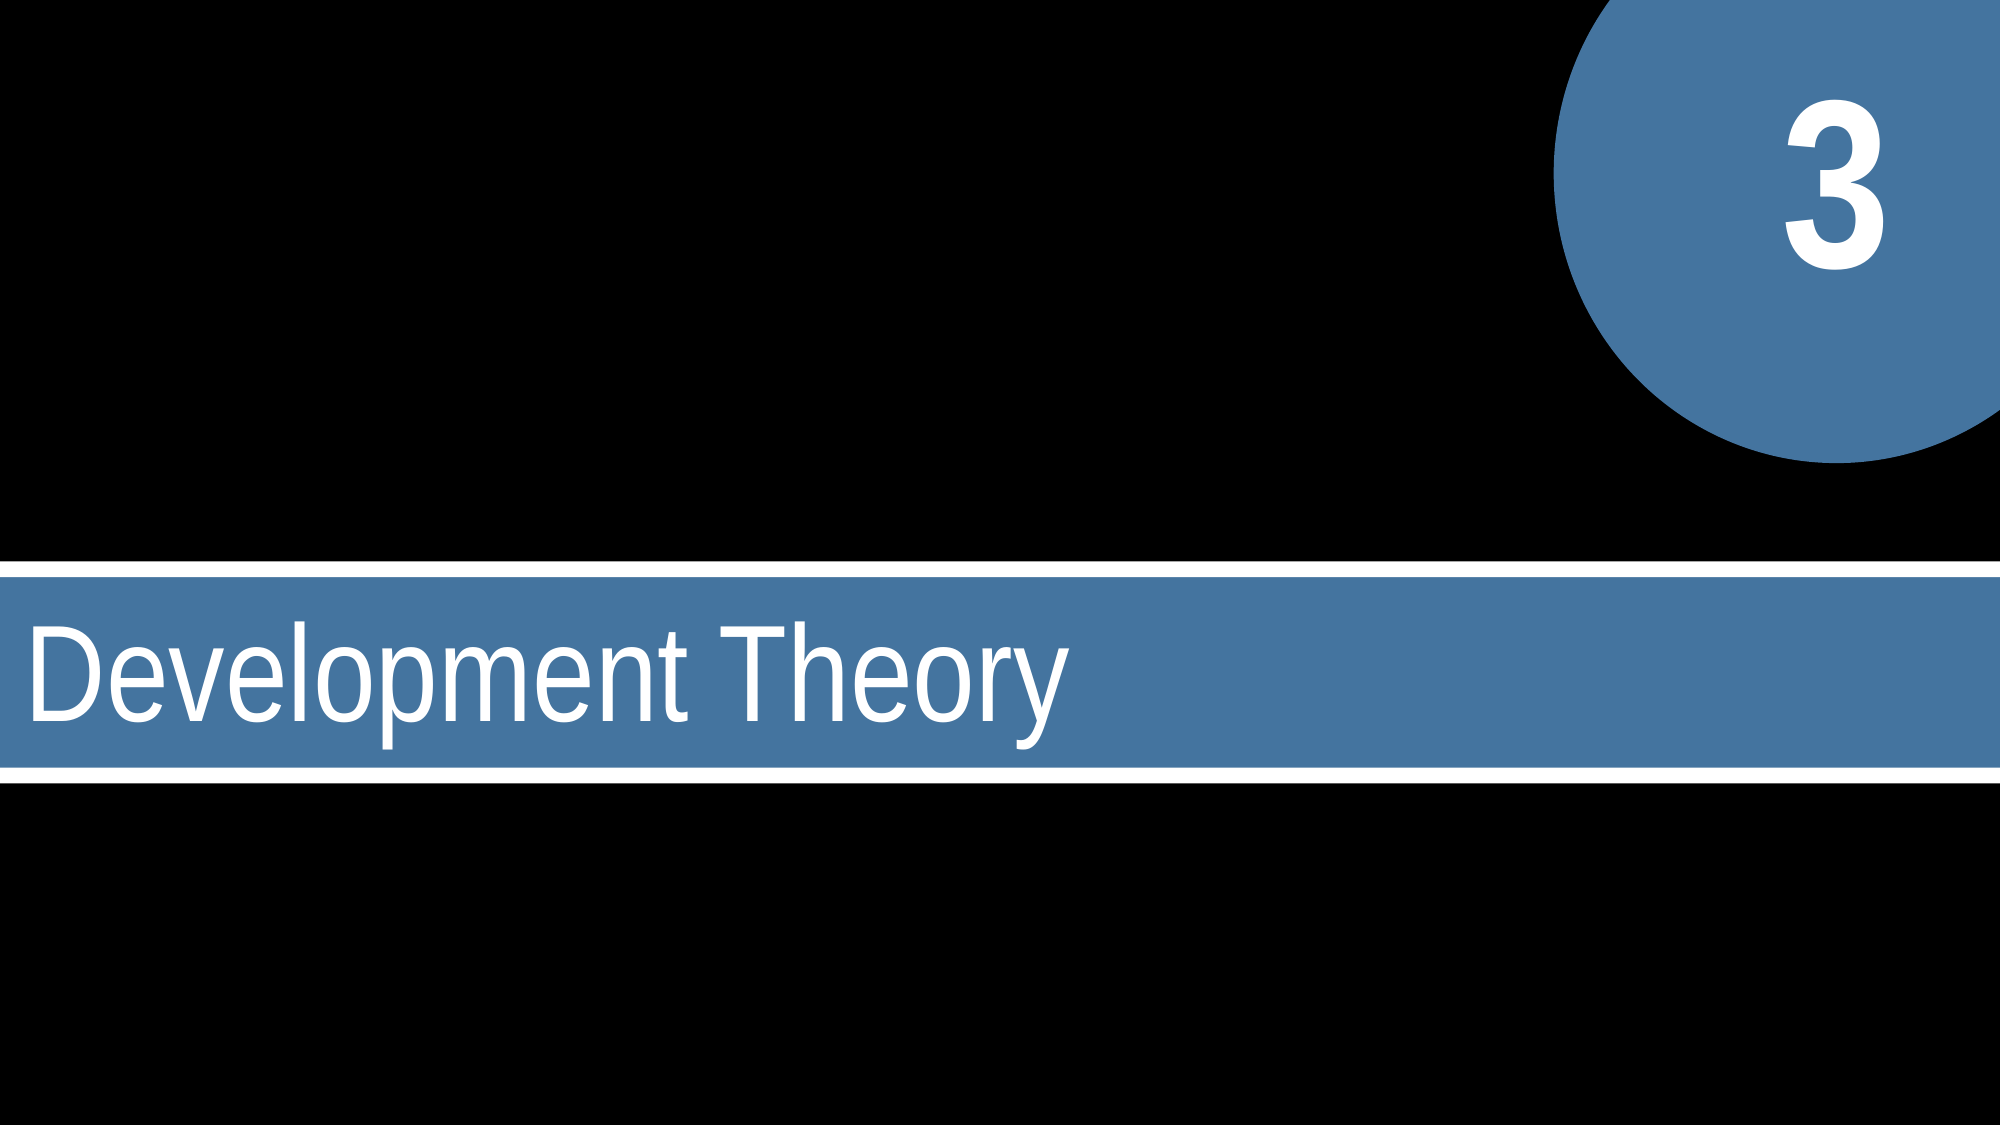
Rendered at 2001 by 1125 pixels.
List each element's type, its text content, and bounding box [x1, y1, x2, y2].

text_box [1553, 0, 2000, 464]
text_box [0, 568, 2000, 777]
text_box Development Theory [10, 576, 1467, 756]
